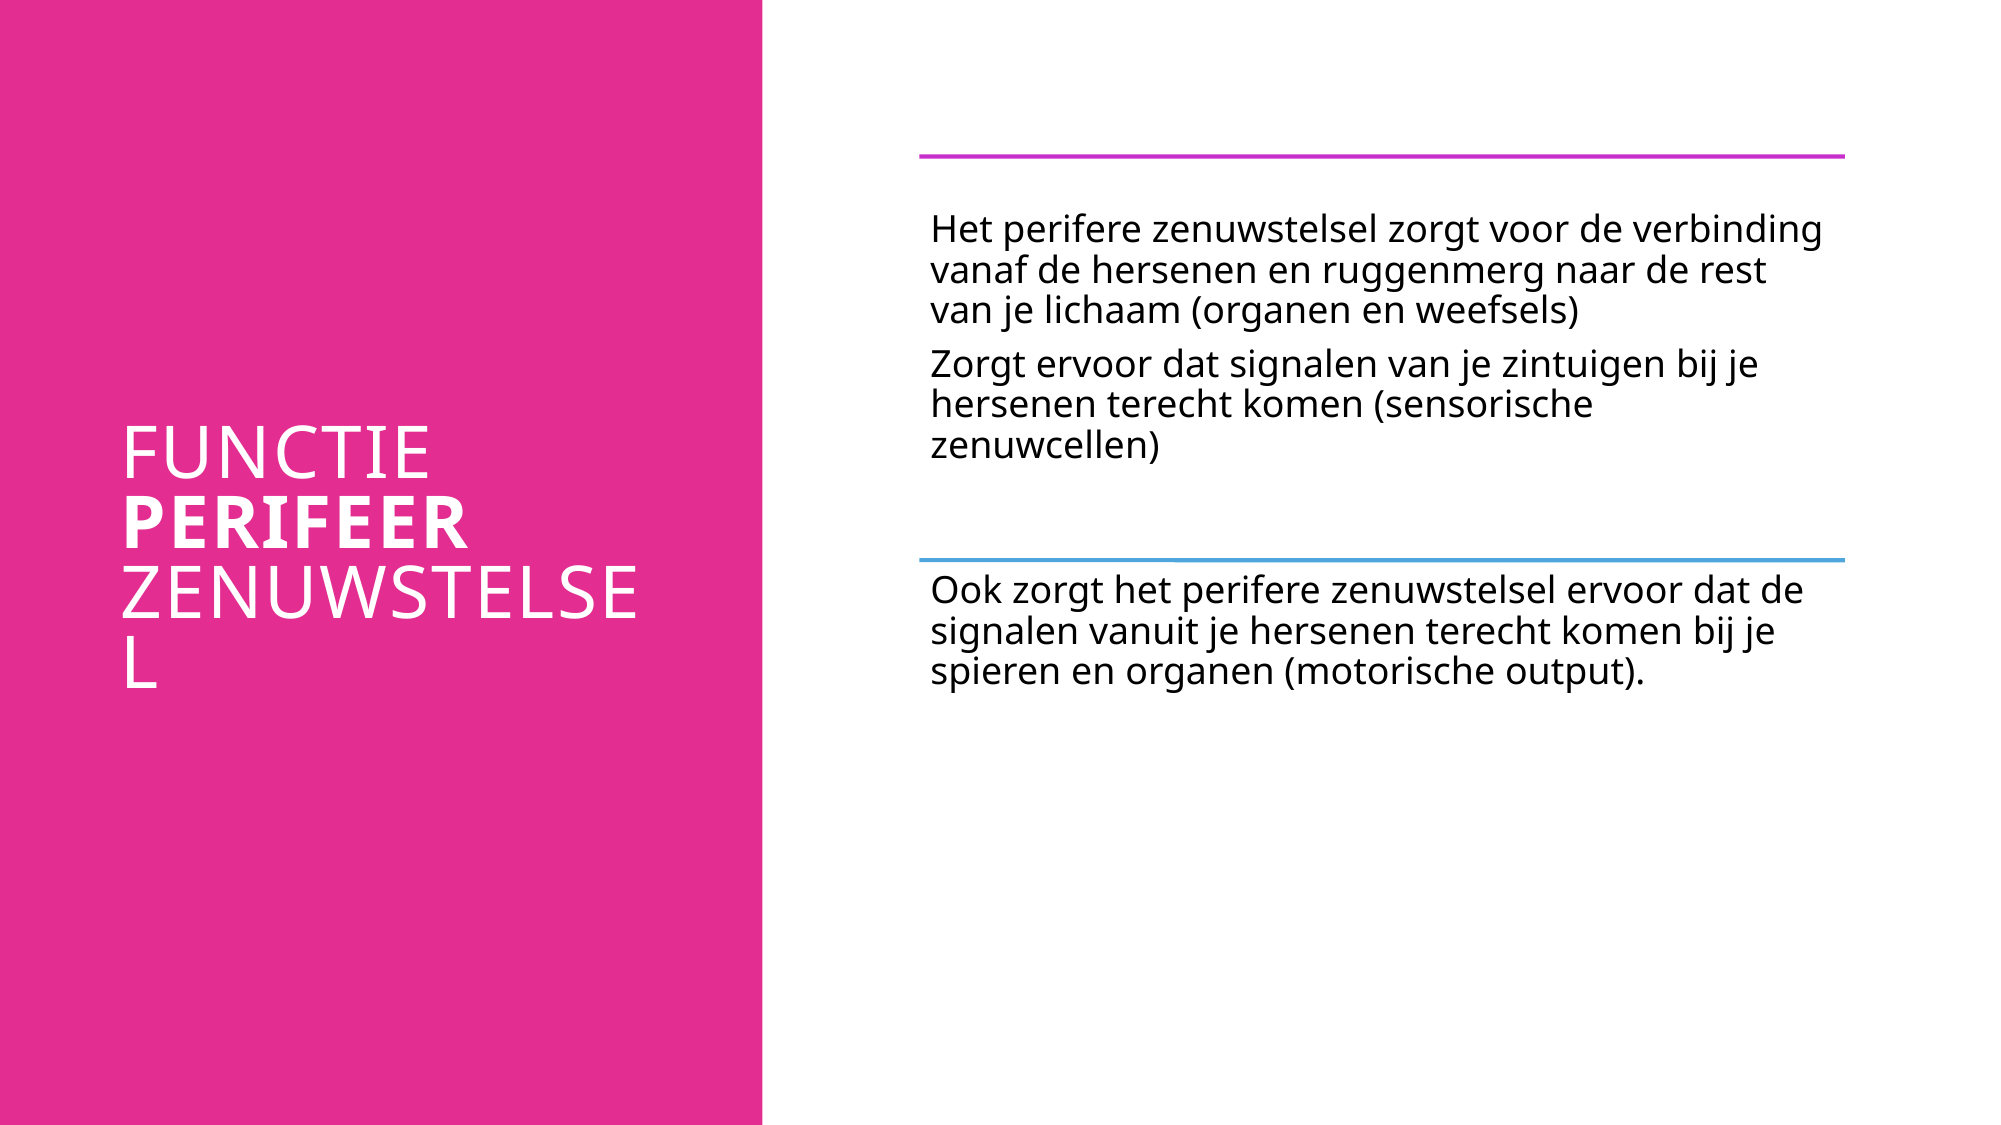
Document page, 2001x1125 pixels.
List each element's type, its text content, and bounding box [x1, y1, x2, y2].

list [918, 156, 1845, 964]
text_box [0, 0, 764, 1125]
title Functie perifeer zenuwstelsel [105, 105, 666, 1020]
